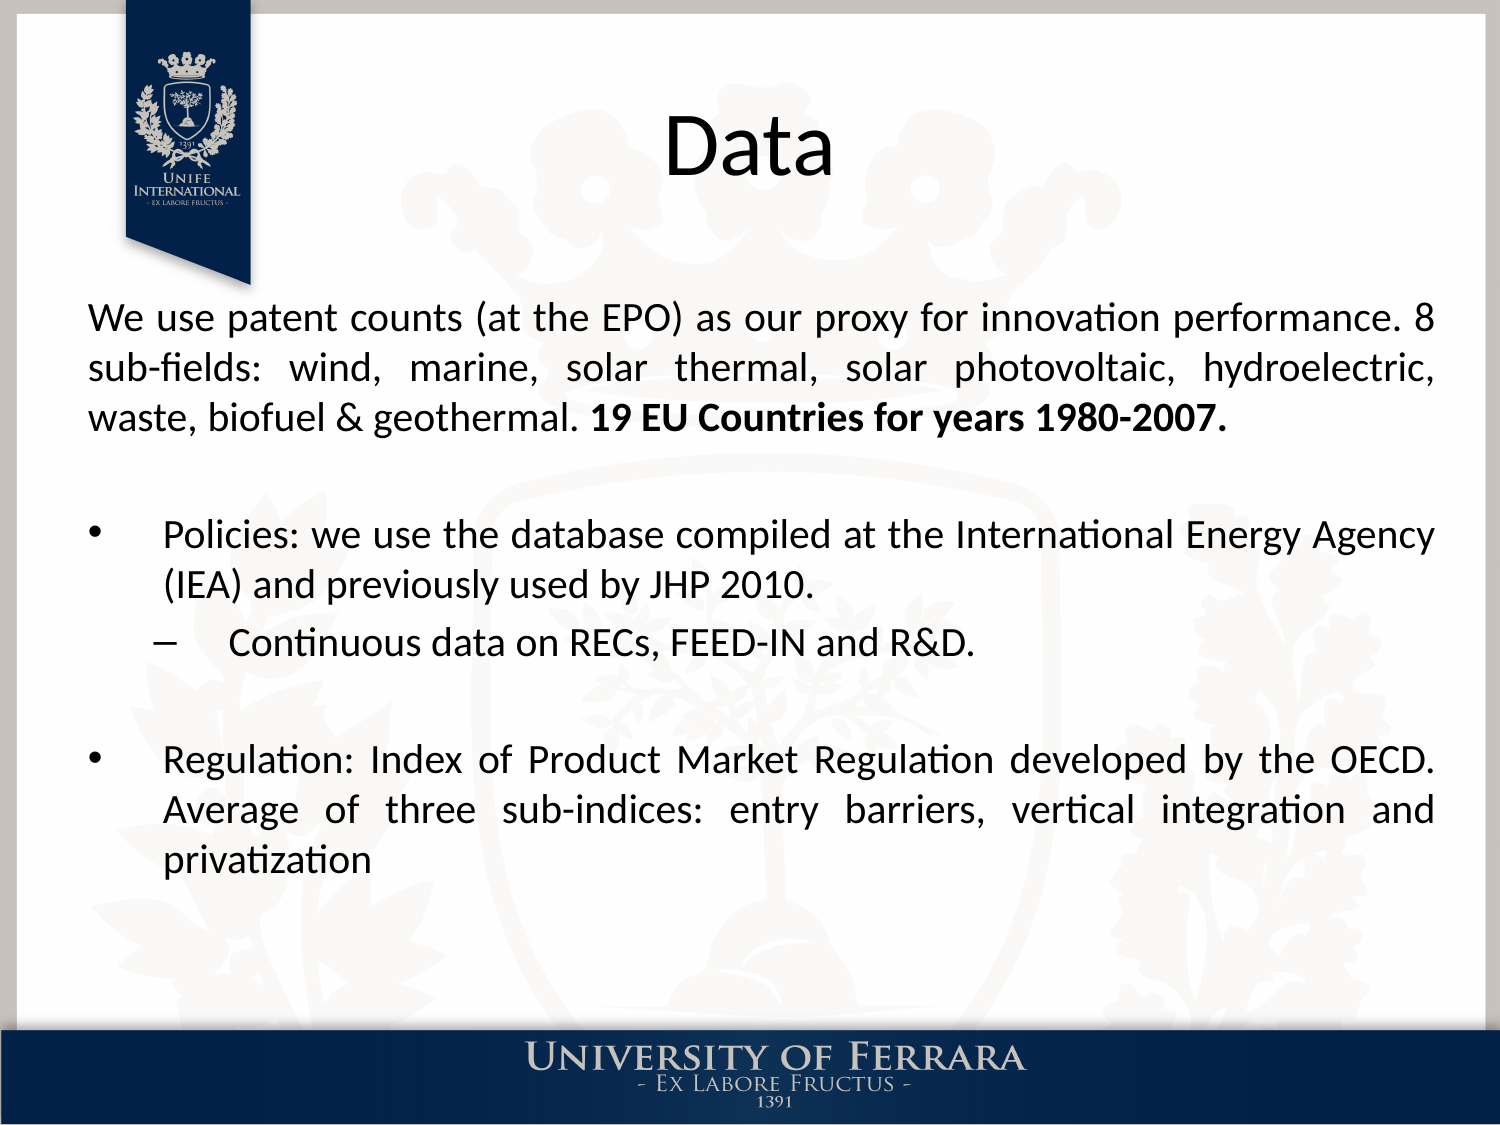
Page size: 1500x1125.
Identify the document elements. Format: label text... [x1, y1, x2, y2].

title Data [75, 45, 1425, 233]
picture [0, 0, 1500, 1125]
list We use patent counts (at the EPO) as our proxy for innovation performance. 8 sub-fields: wind, marine, solar thermal, solar photovoltaic, hydroelectric, waste, biofuel & geothermal. 19 EU Countries for years 1980-2007. Policies: we use the database compiled at the International Energy Agency (IEA) and previously used by JHP 2010. Continuous data on RECs, FEED-IN and R&D. Regulation: Index of Product Market Regulation developed by the OECD. Average of three sub-indices: entry barriers, vertical integration and privatization [54, 281, 1452, 947]
